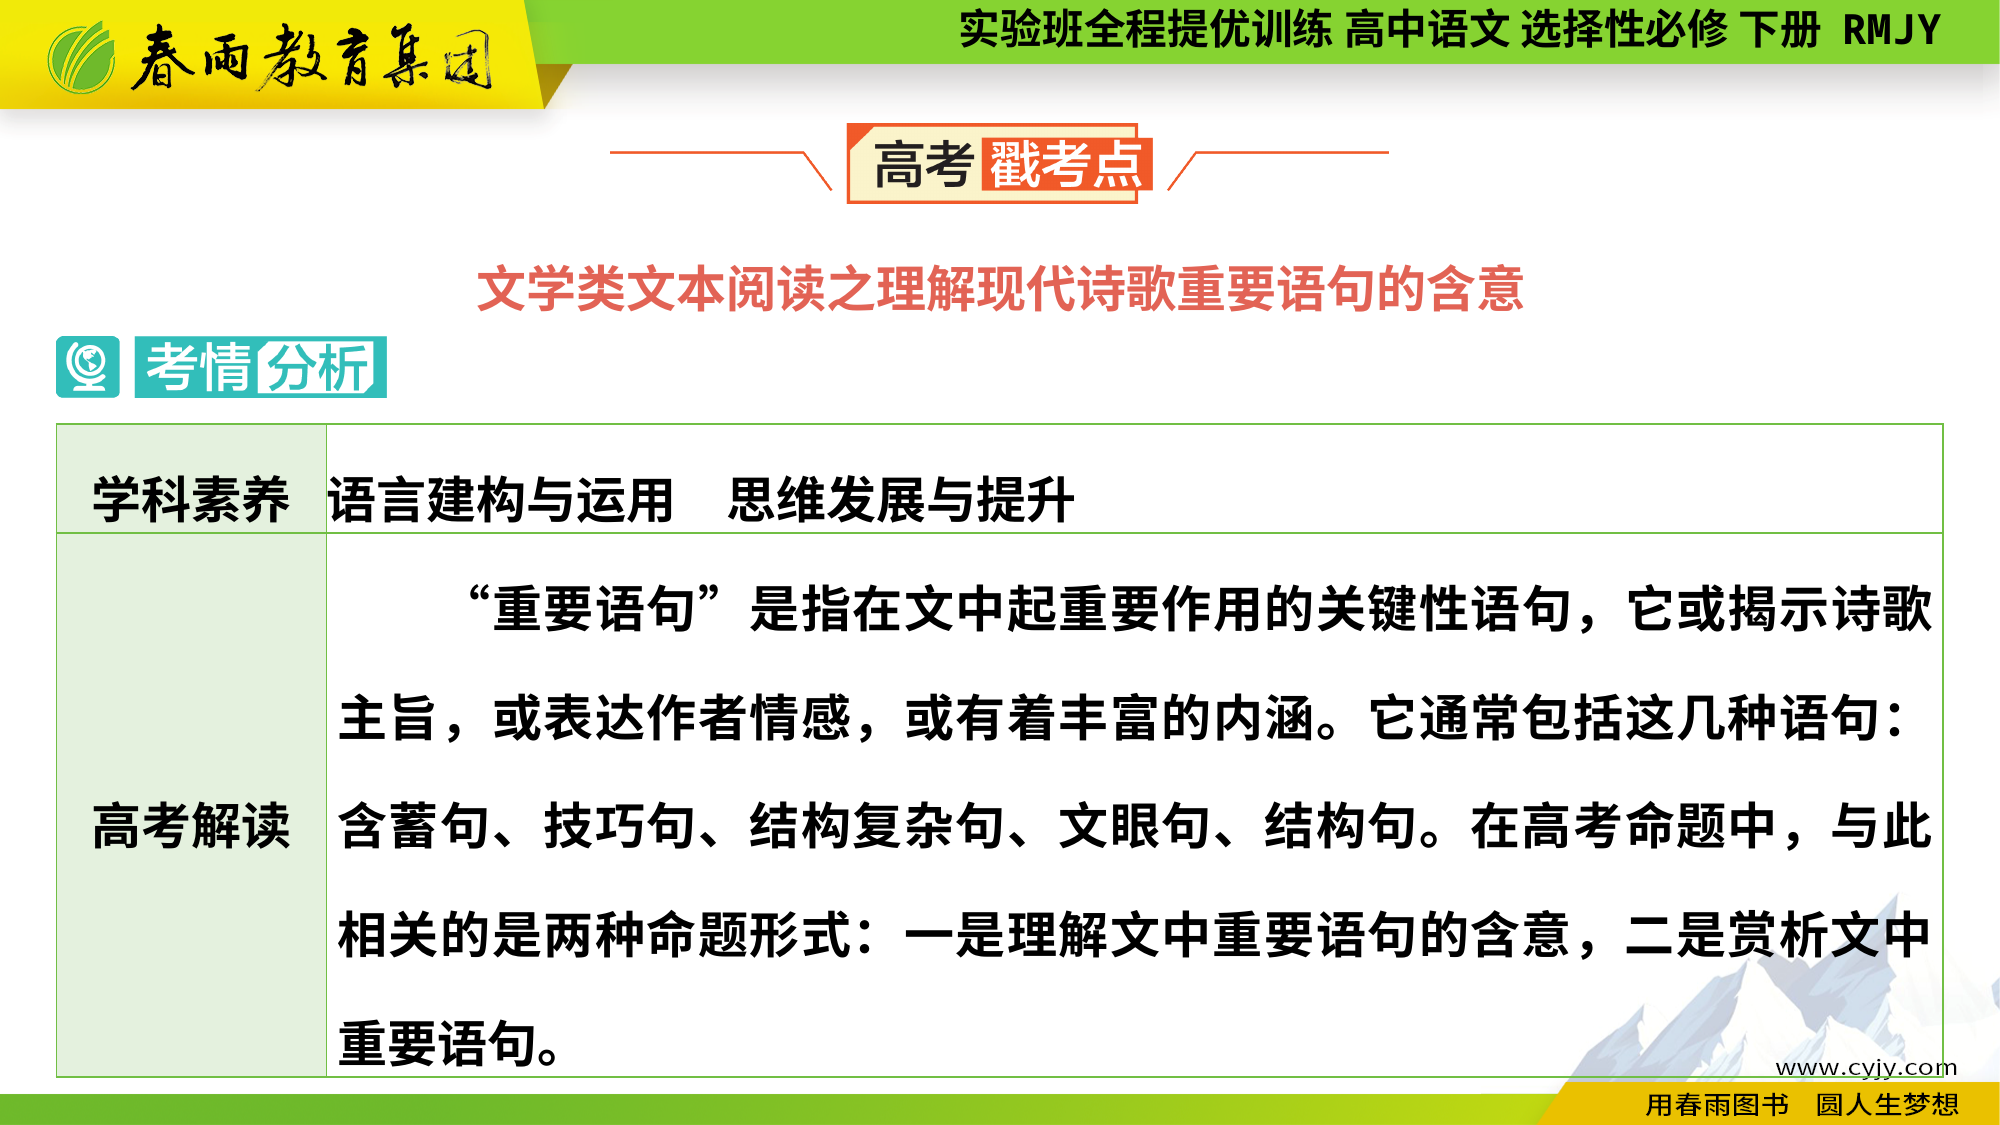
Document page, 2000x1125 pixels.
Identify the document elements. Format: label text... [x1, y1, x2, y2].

list 文学类文本阅读之理解现代诗歌重要语句的含意 [59, 219, 1944, 315]
table_header 语言建构与运用 思维发展与提升 [327, 425, 1942, 532]
picture [0, 0, 2000, 1125]
table_cell 高考解读 [57, 534, 326, 1076]
table_header 学科素养 [57, 425, 326, 532]
table_cell “重要语句”是指在文中起重要作用的关键性语句，它或揭示诗歌主旨，或表达作者情感，或有着丰富的内涵。它通常包括这几种语句：含蓄句、技巧句、结构复杂句、文眼句、结构句。在高考命题中，与此相关的是两种命题形式：一是理解文中重要语句的含意，二是赏析文中重要语句。 [327, 534, 1942, 1076]
